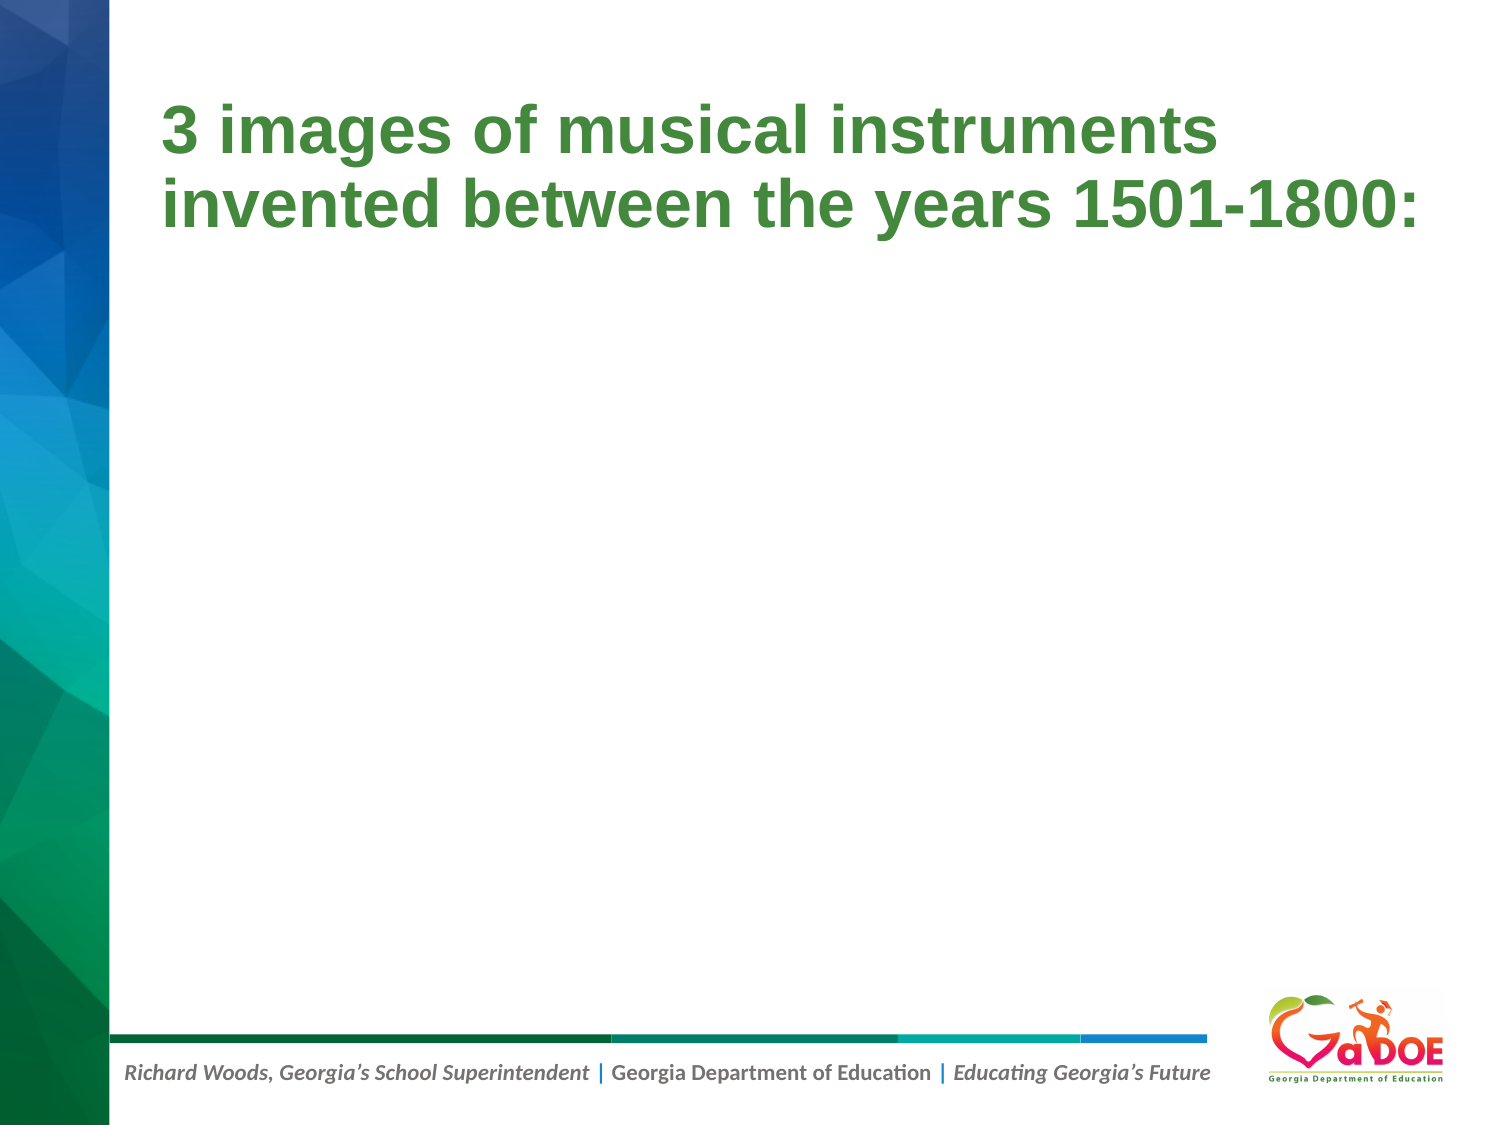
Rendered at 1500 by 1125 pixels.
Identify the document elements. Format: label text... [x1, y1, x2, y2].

title 3 images of musical instruments invented between the years 1501-1800: [146, 59, 1441, 278]
picture [0, 0, 110, 1125]
picture [1263, 987, 1447, 1089]
